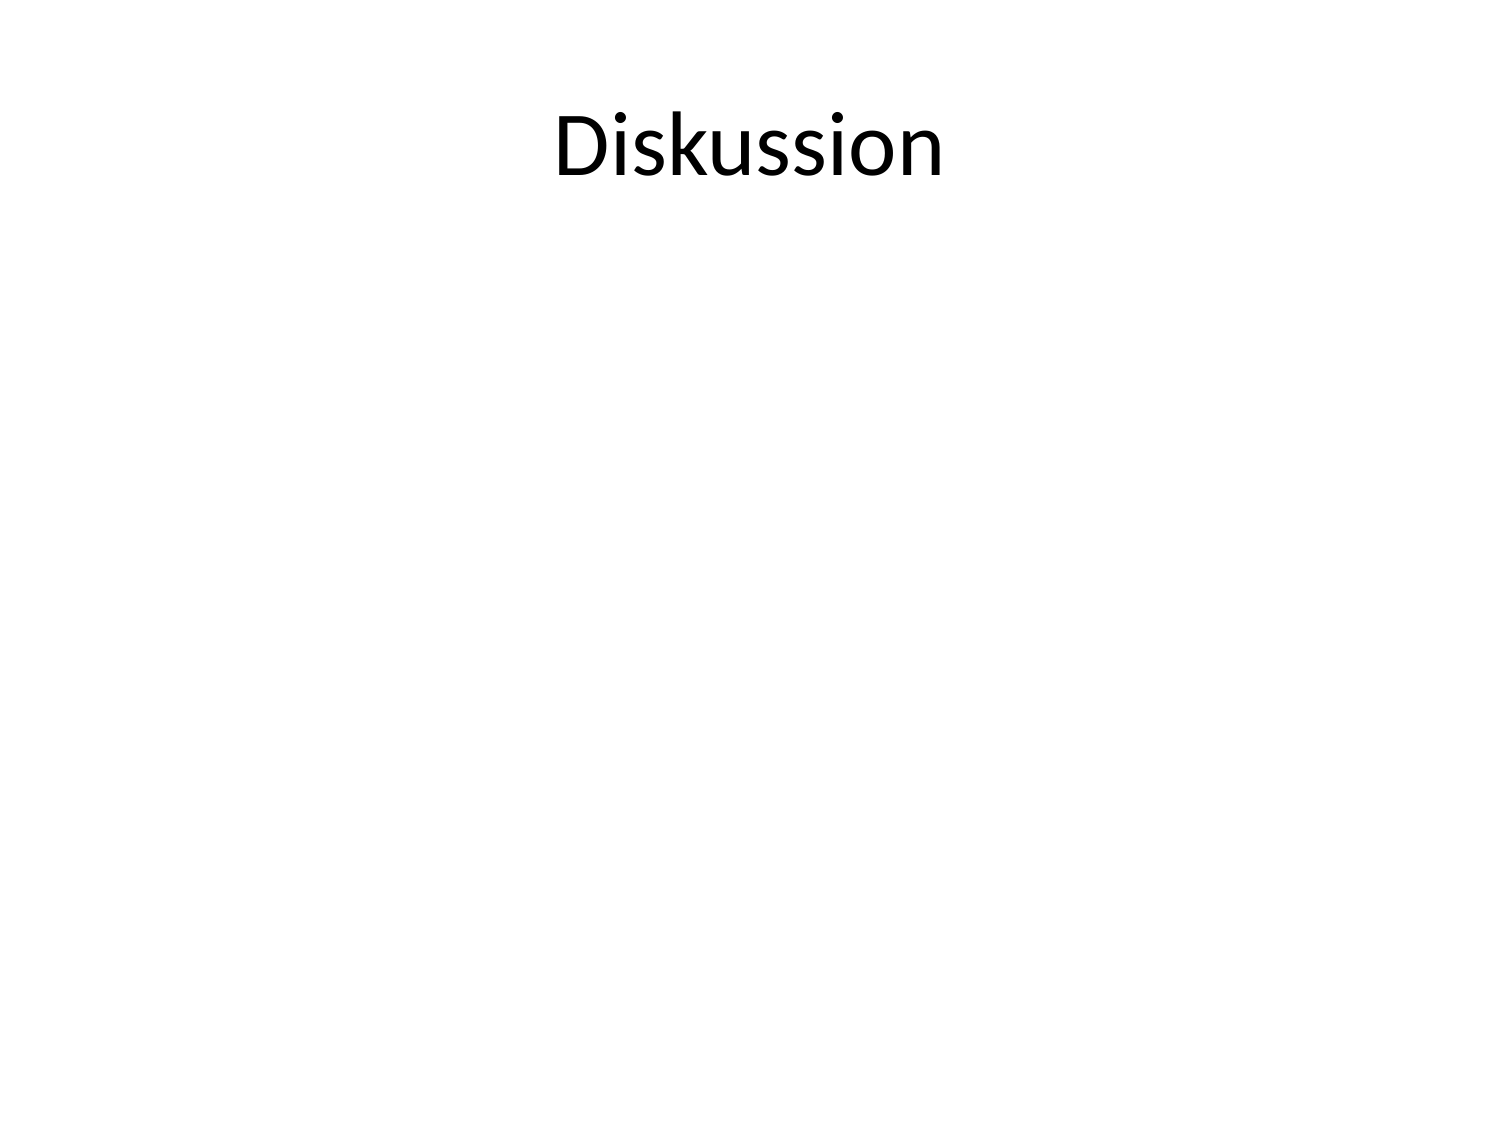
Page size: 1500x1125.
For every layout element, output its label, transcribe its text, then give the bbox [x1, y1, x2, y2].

title Diskussion [75, 45, 1425, 233]
